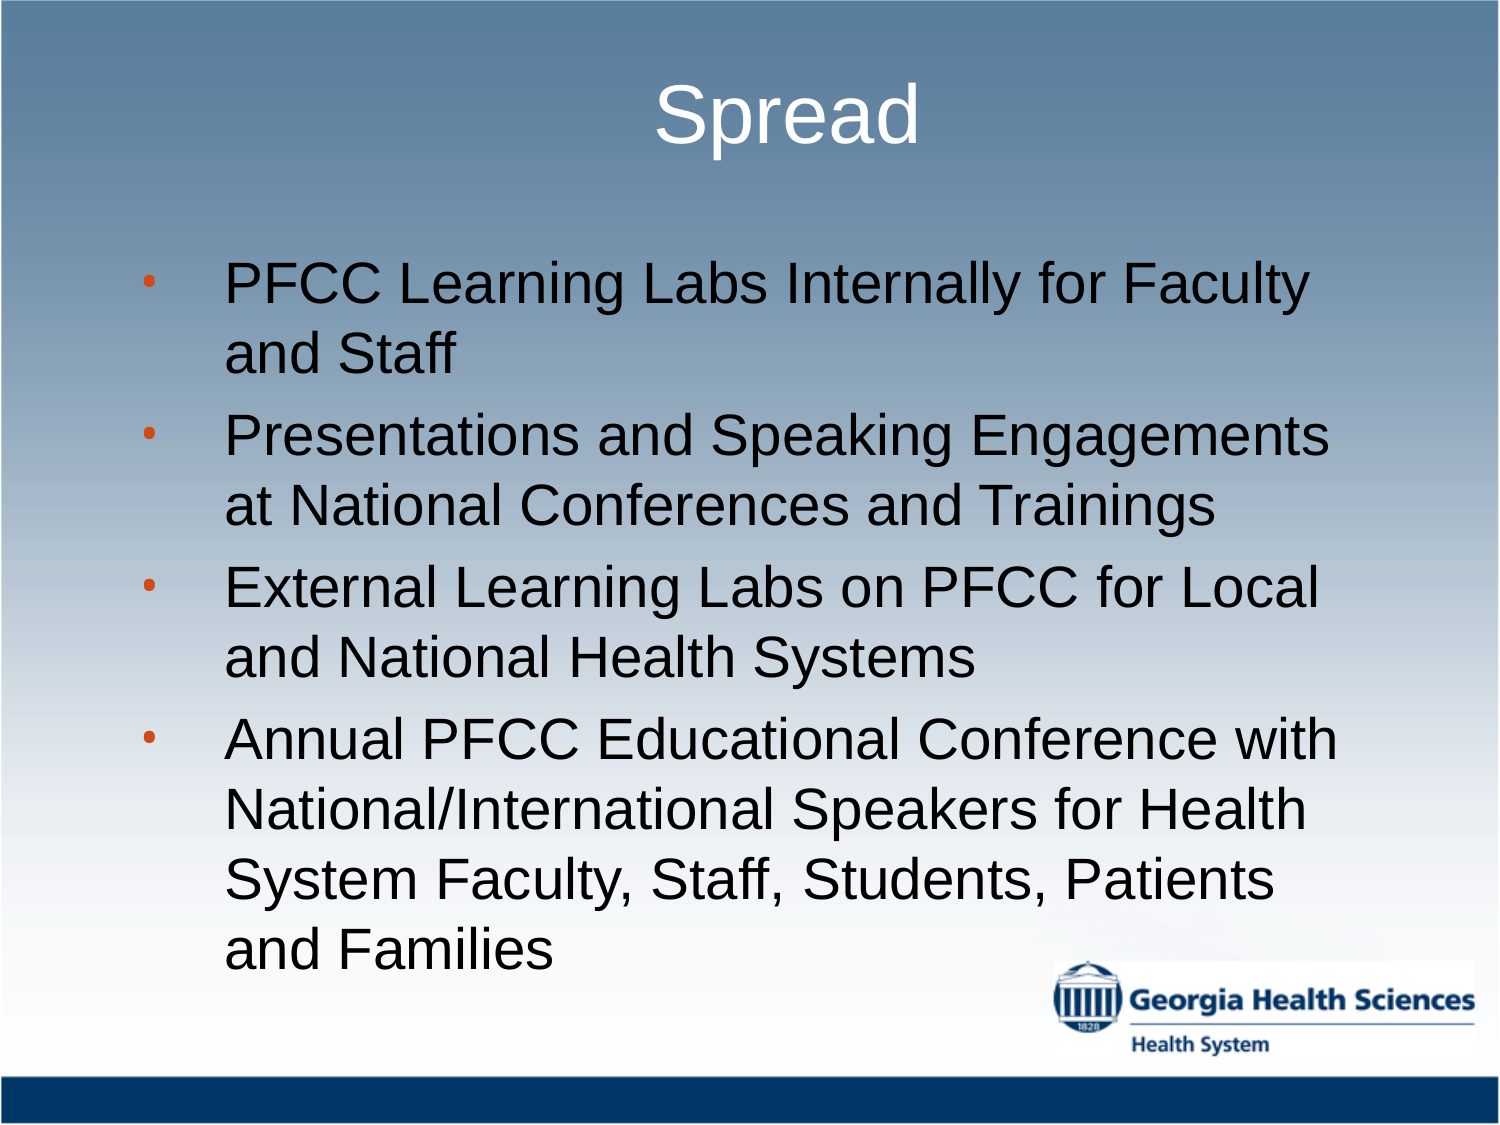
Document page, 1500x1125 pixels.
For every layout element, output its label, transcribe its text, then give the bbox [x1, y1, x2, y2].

list PFCC Learning Labs Internally for Faculty and Staff Presentations and Speaking Engagements at National Conferences and Trainings External Learning Labs on PFCC for Local and National Health Systems Annual PFCC Educational Conference with National/International Speakers for Health System Faculty, Staff, Students, Patients and Families [124, 237, 1401, 988]
picture [0, 0, 1500, 1125]
title Spread [149, 44, 1426, 176]
